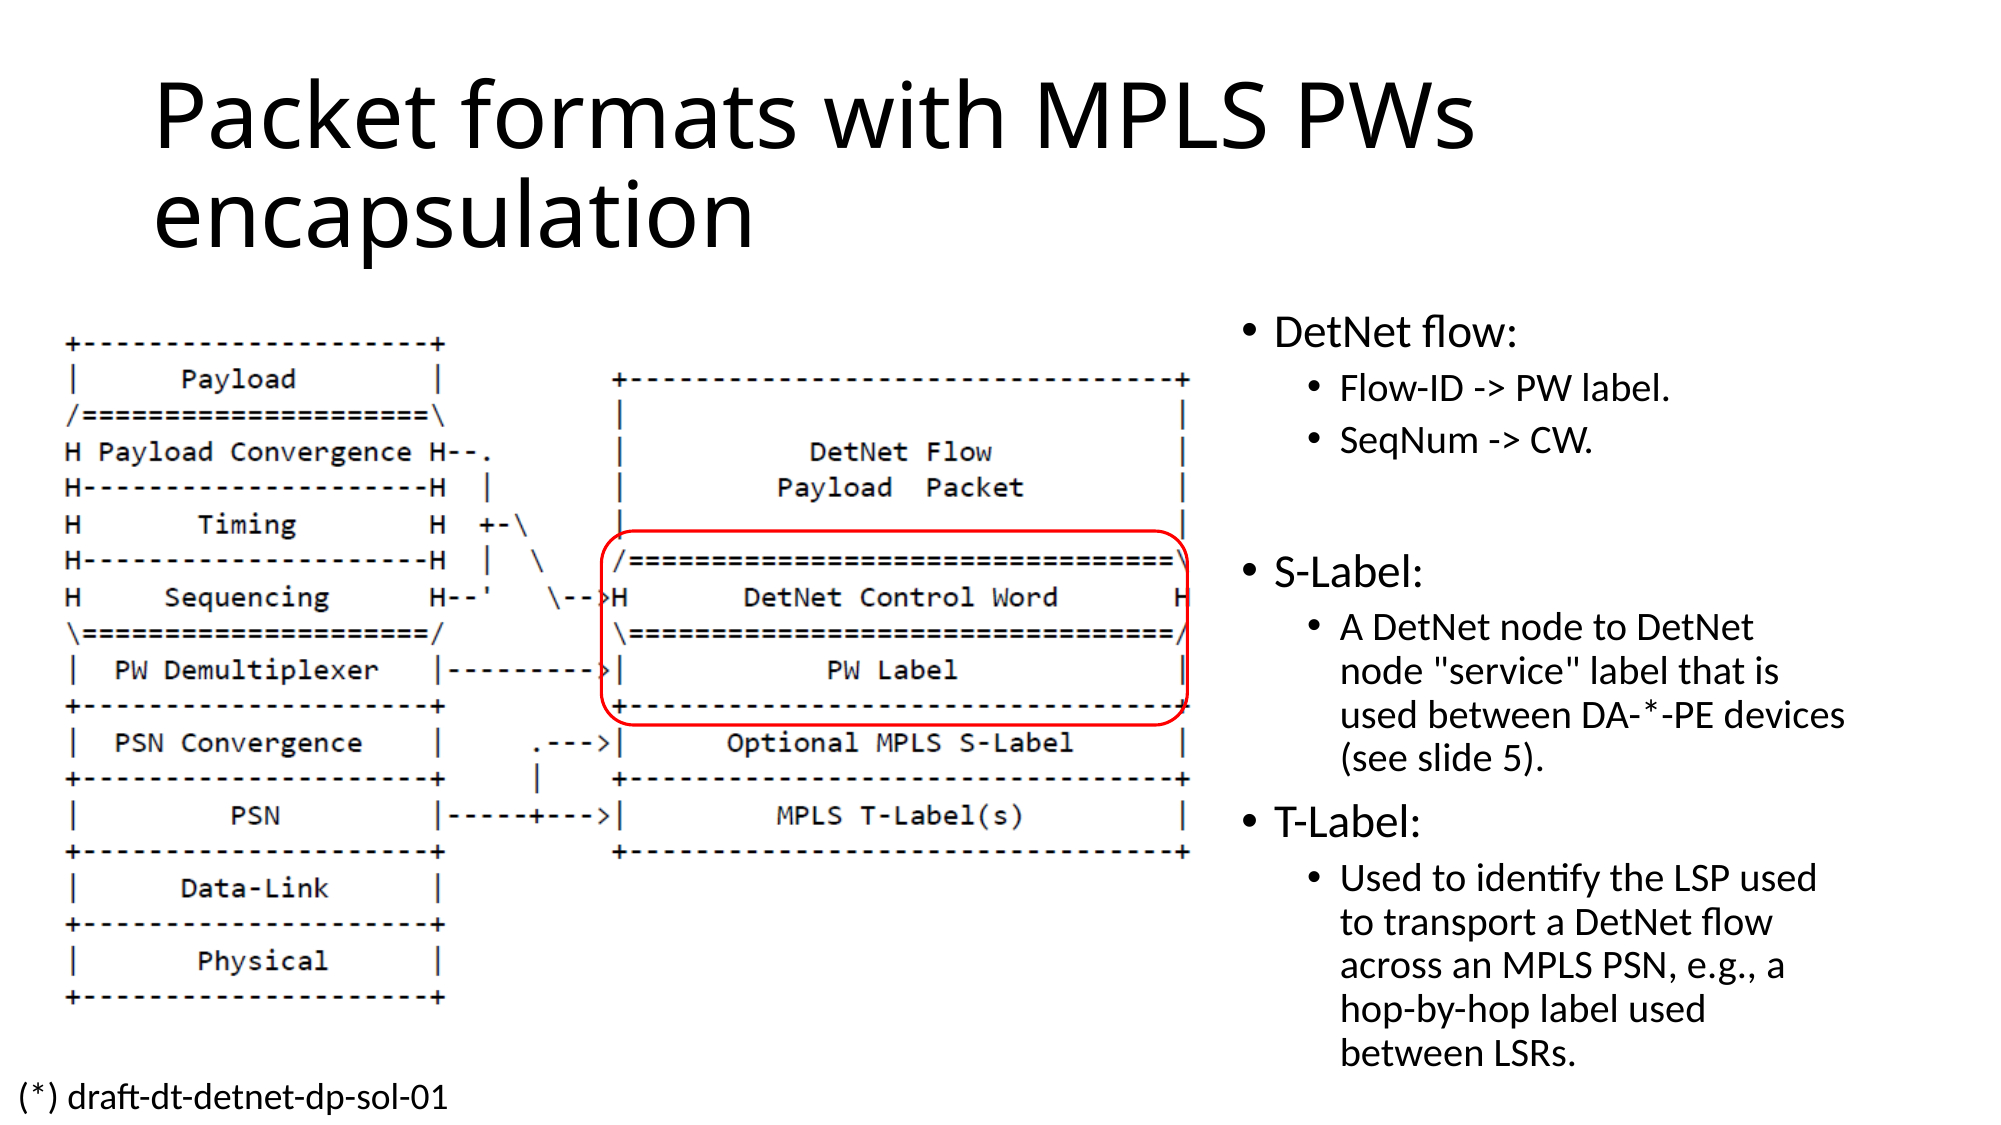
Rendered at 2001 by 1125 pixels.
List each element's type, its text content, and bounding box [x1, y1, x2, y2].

title Packet formats with MPLS PWs encapsulation [137, 59, 1863, 278]
picture [49, 320, 1205, 1015]
list DetNet flow: Flow-ID -> PW label. SeqNum -> CW. S-Label: A DetNet node to DetNet node "service" label that is used between DA-*-PE devices (see slide 5). T-Label: Used to identify the LSP used to transport a DetNet flow across an MPLS PSN, e.g., a hop-by-hop label used between LSRs. [1226, 299, 1863, 1084]
text_box (*) draft-dt-detnet-dp-sol-01 [3, 1064, 464, 1125]
